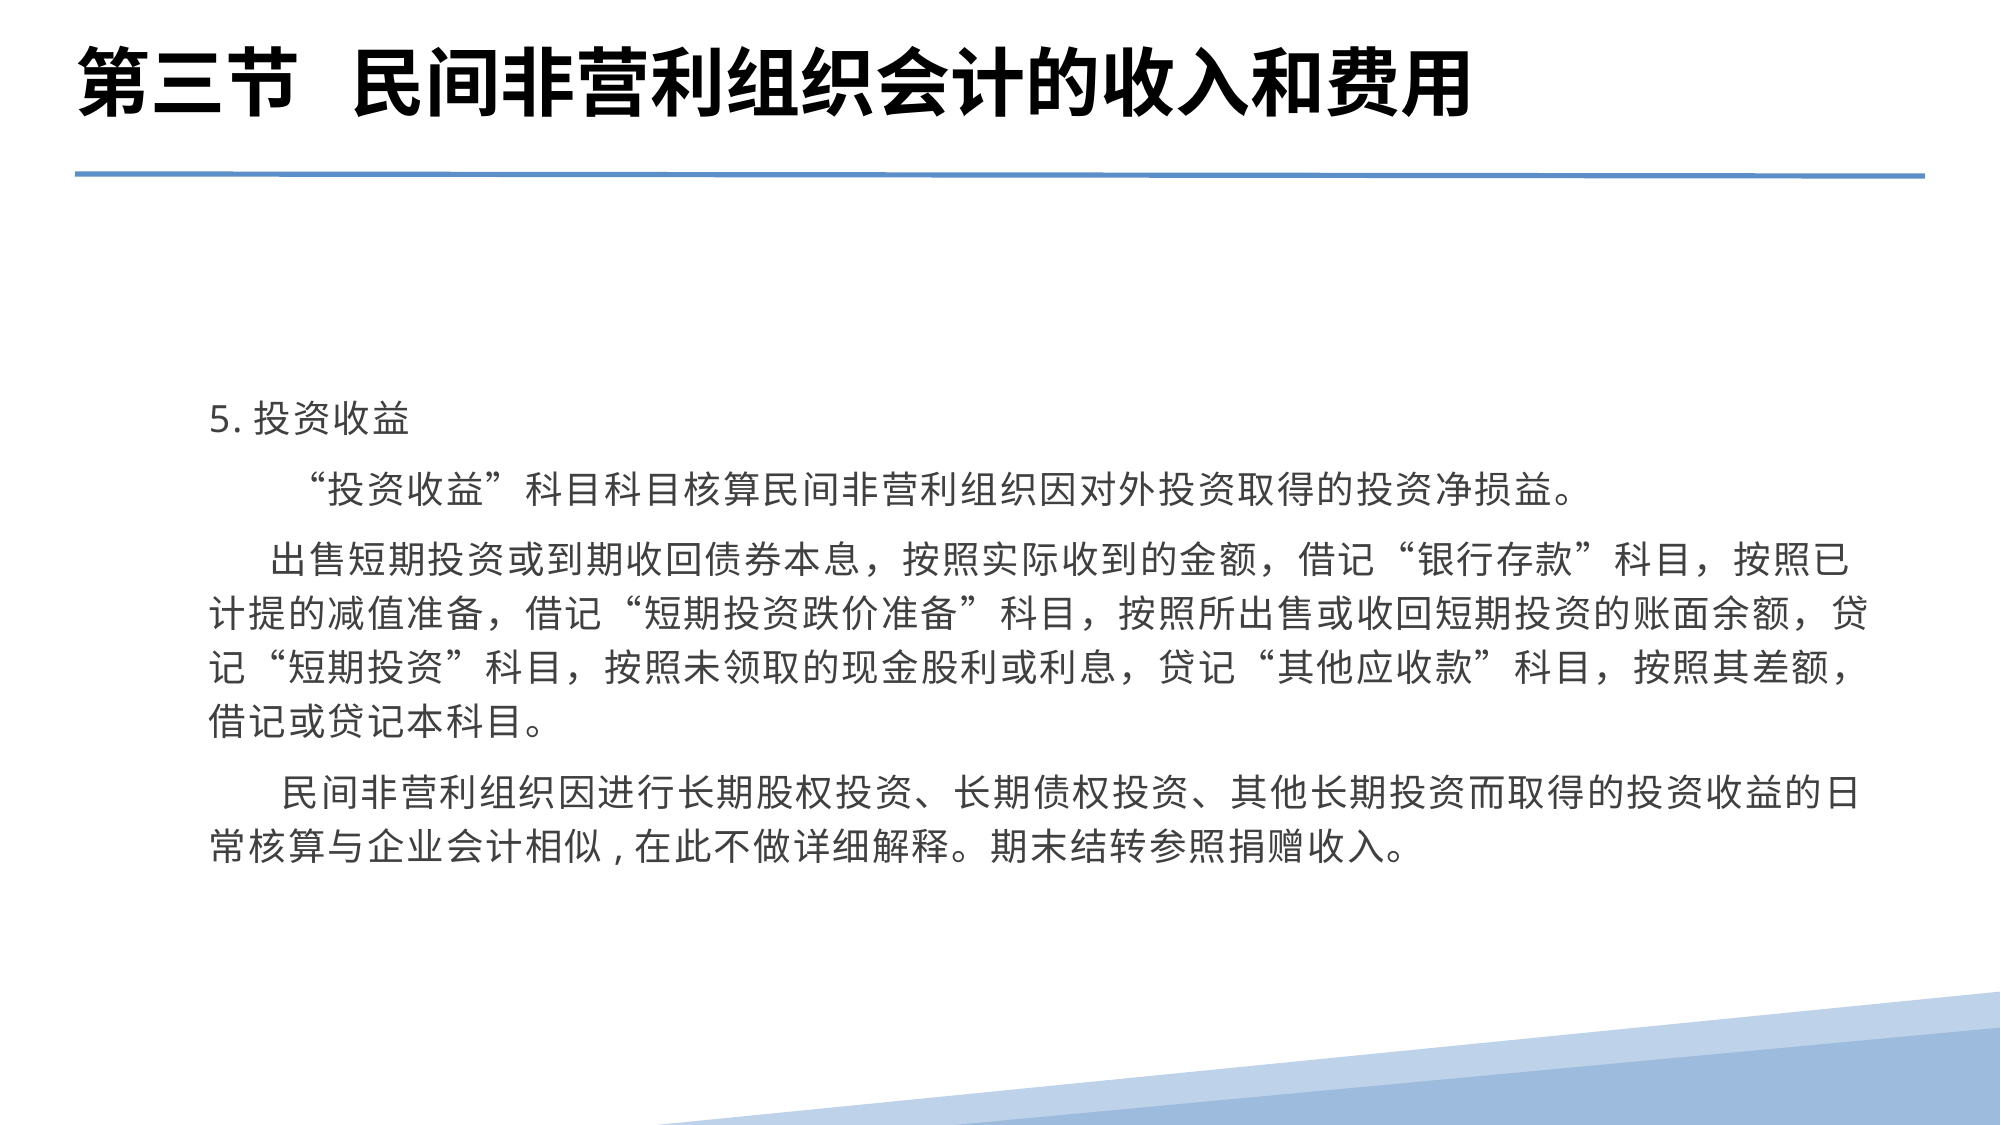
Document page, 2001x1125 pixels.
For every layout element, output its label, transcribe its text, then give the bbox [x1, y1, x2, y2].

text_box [74, 173, 1925, 177]
text_box 5.投资收益 “投资收益”科目科目核算民间非营利组织因对外投资取得的投资净损益。 出售短期投资或到期收回债券本息，按照实际收到的金额，借记“银行存款”科目，按照已计提的减值准备，借记“短期投资跌价准备”科目，按照所出售或收回短期投资的账面余额，贷记“短期投资”科目，按照未领取的现金股利或利息，贷记“其他应收款”科目，按照其差额，借记或贷记本科目。 民间非营利组织因进行长期股权投资、长期债权投资、其他长期投资而取得的投资收益的日常核算与企业会计相似,在此不做详细解释。期末结转参照捐赠收入。 [198, 225, 1888, 1029]
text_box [656, 991, 2000, 1125]
text_box 第三节 民间非营利组织会计的收入和费用 [75, 24, 1925, 125]
